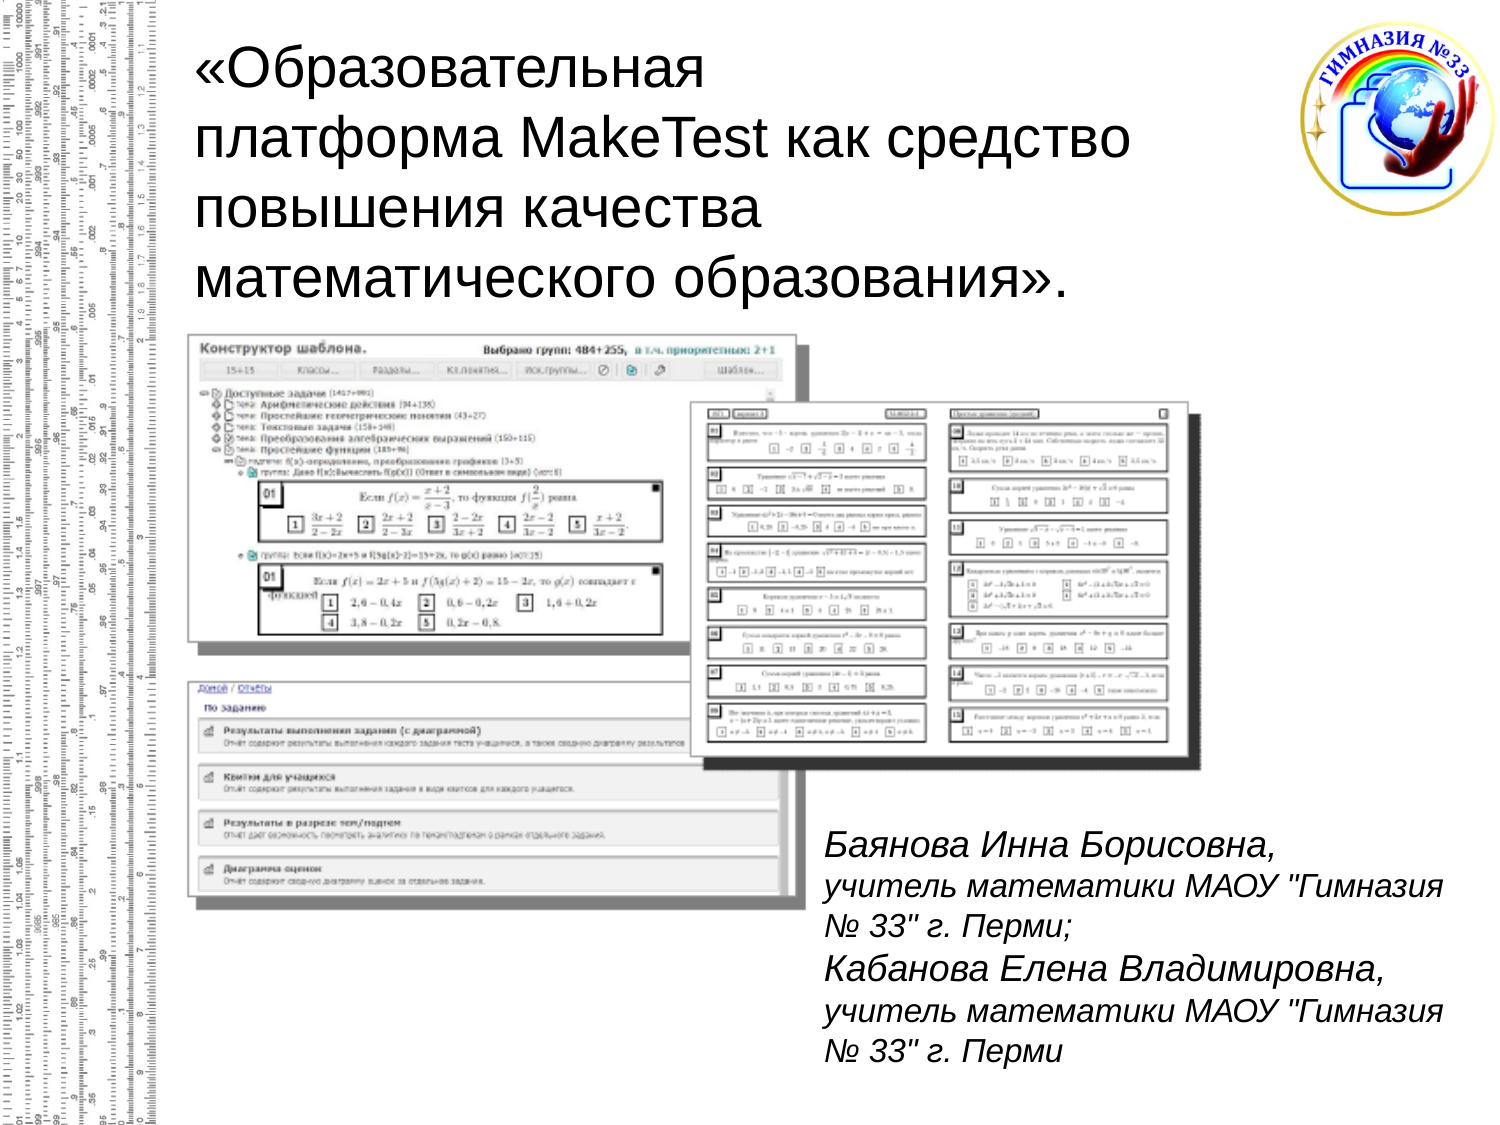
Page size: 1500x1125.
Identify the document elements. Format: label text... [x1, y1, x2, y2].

picture [0, 0, 161, 1125]
text_box Баянова Инна Борисовна, учитель математики МАОУ "Гимназия № 33" г. Перми; Кабанова Елена Владимировна, учитель математики МАОУ "Гимназия № 33" г. Перми [808, 767, 1497, 1117]
text_box «Образовательная платформа MakeTest как средство повышения качества математического образования». [179, 22, 1208, 317]
picture [175, 320, 1212, 922]
picture [1298, 18, 1498, 218]
